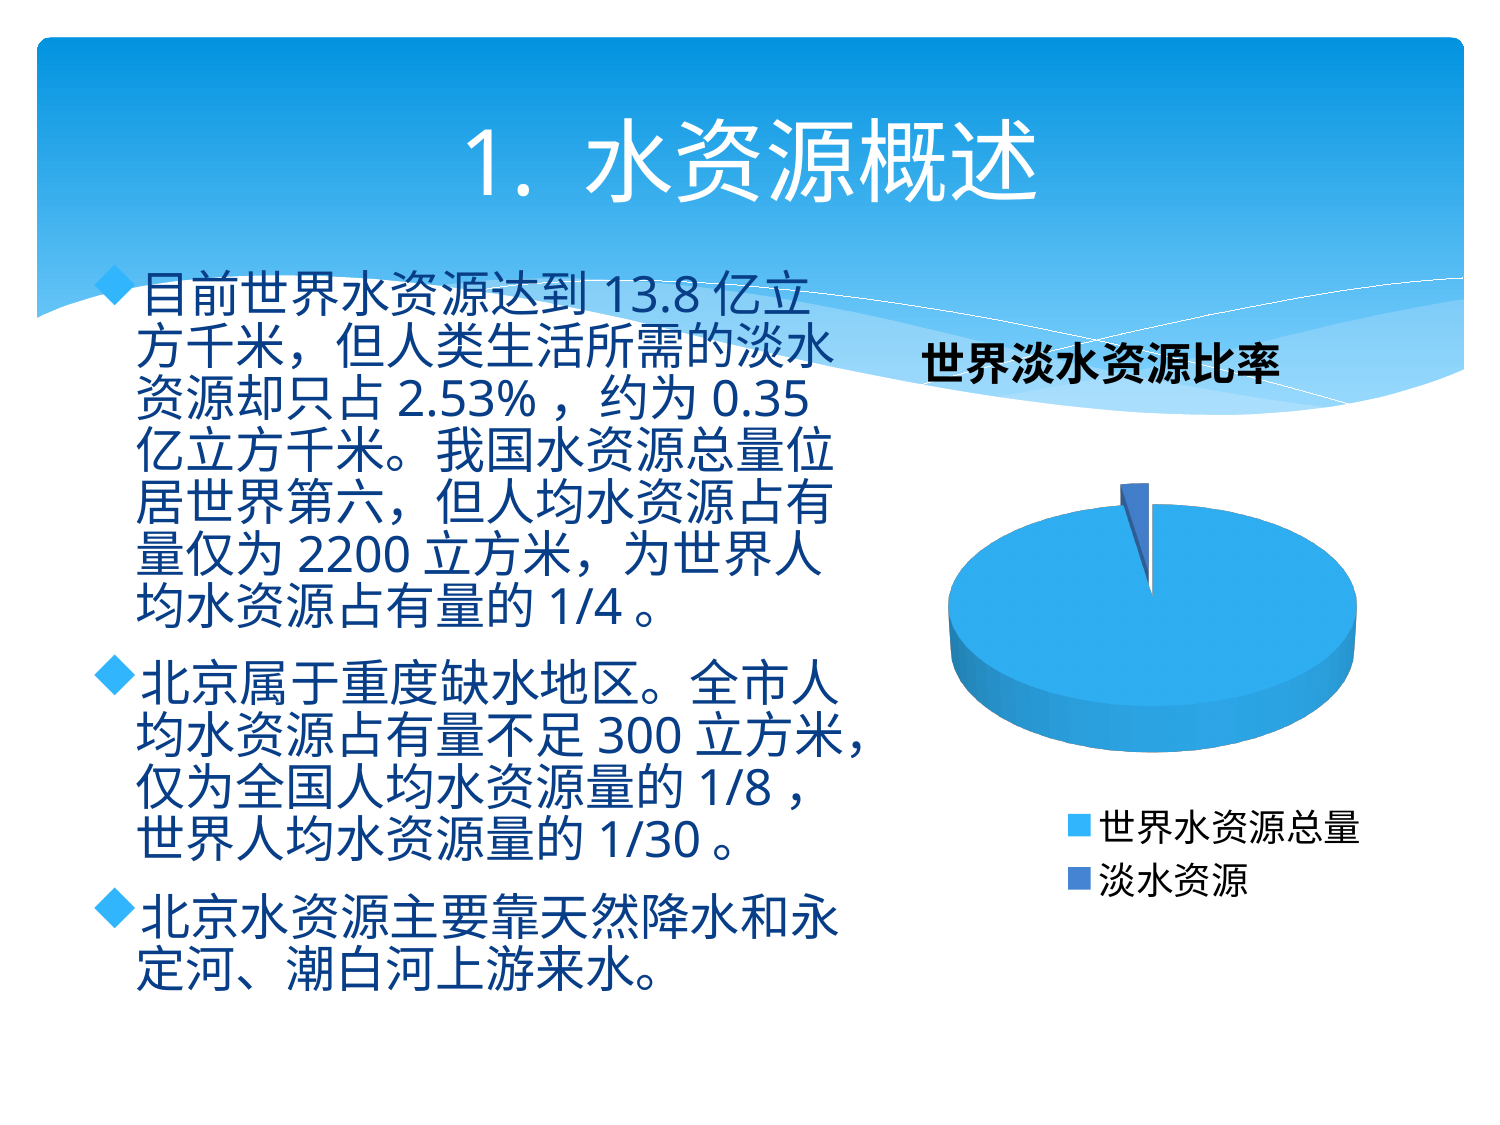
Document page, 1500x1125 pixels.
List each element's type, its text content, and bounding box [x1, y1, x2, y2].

title 1. 水资源概述 [75, 55, 1425, 261]
list 目前世界水资源达到13.8亿立方千米，但人类生活所需的淡水资源却只占2.53%，约为0.35亿立方千米。我国水资源总量位居世界第六，但人均水资源占有量仅为2200立方米，为世界人均水资源占有量的1/4。 北京属于重度缺水地区。全市人均水资源占有量不足300立方米，仅为全国人均水资源量的1/8，世界人均水资源量的1/30。 北京水资源主要靠天然降水和永定河、潮白河上游来水。 [75, 262, 869, 1024]
chart [867, 262, 1459, 941]
